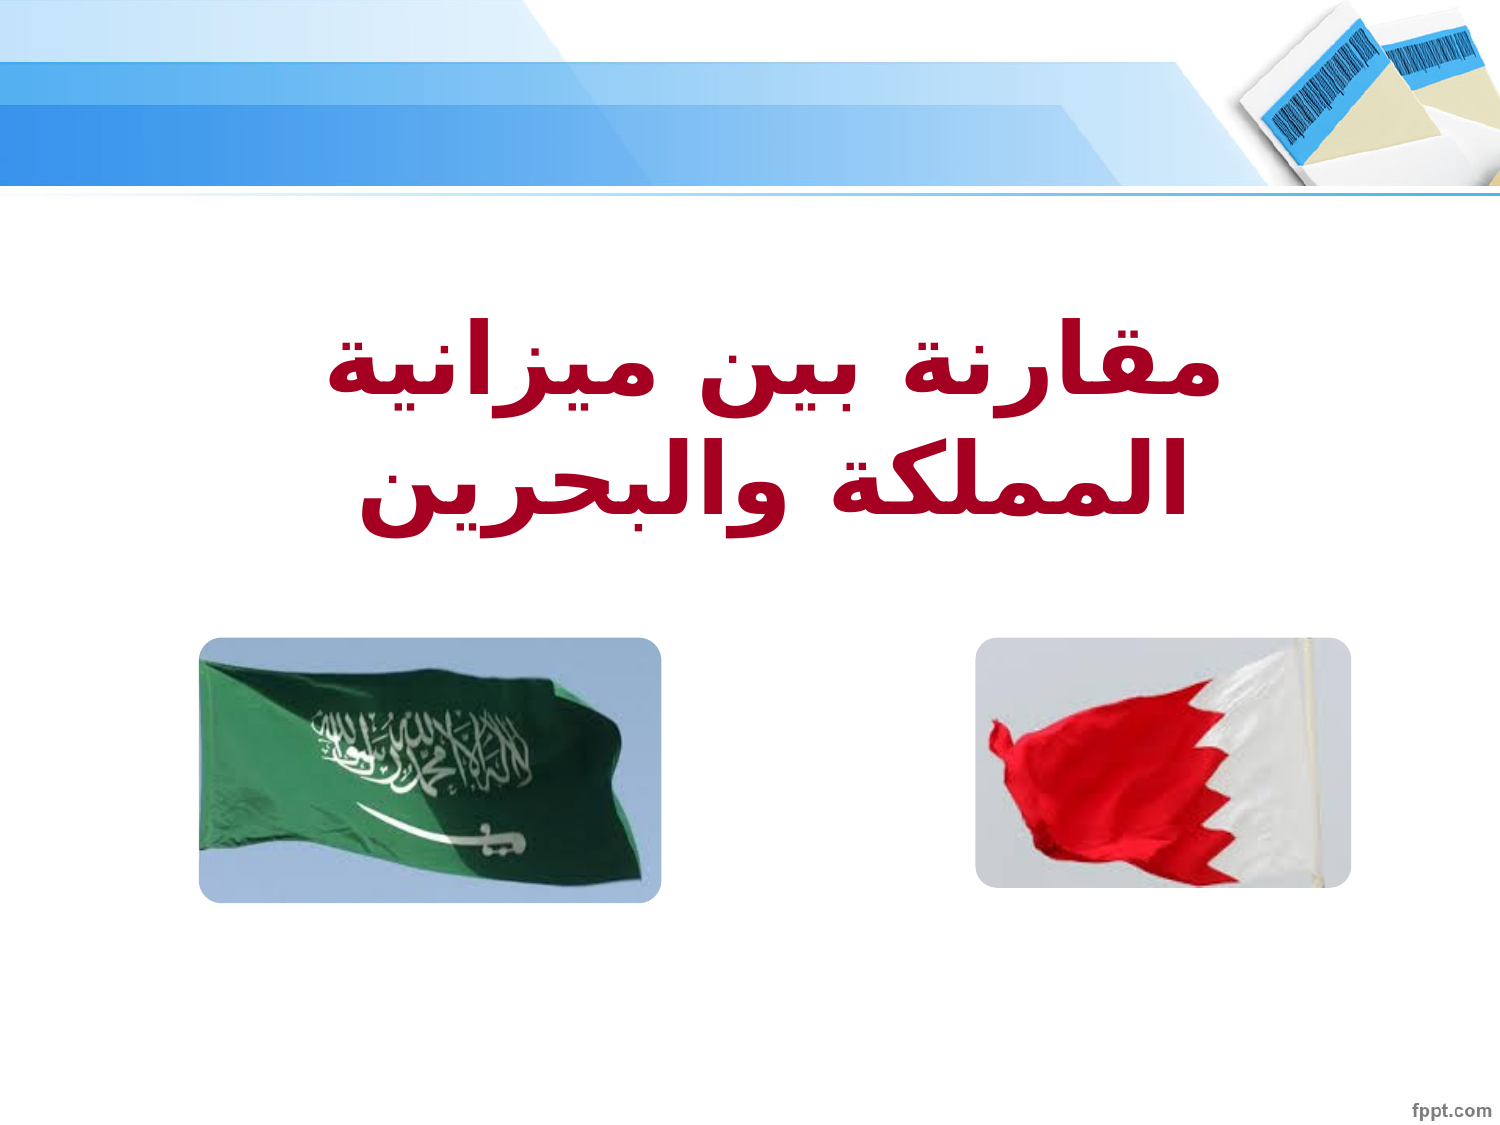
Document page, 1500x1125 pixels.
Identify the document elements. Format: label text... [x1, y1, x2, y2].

picture [0, 0, 1500, 1125]
text_box مقارنة بين ميزانية المملكة والبحرين [274, 286, 1277, 542]
